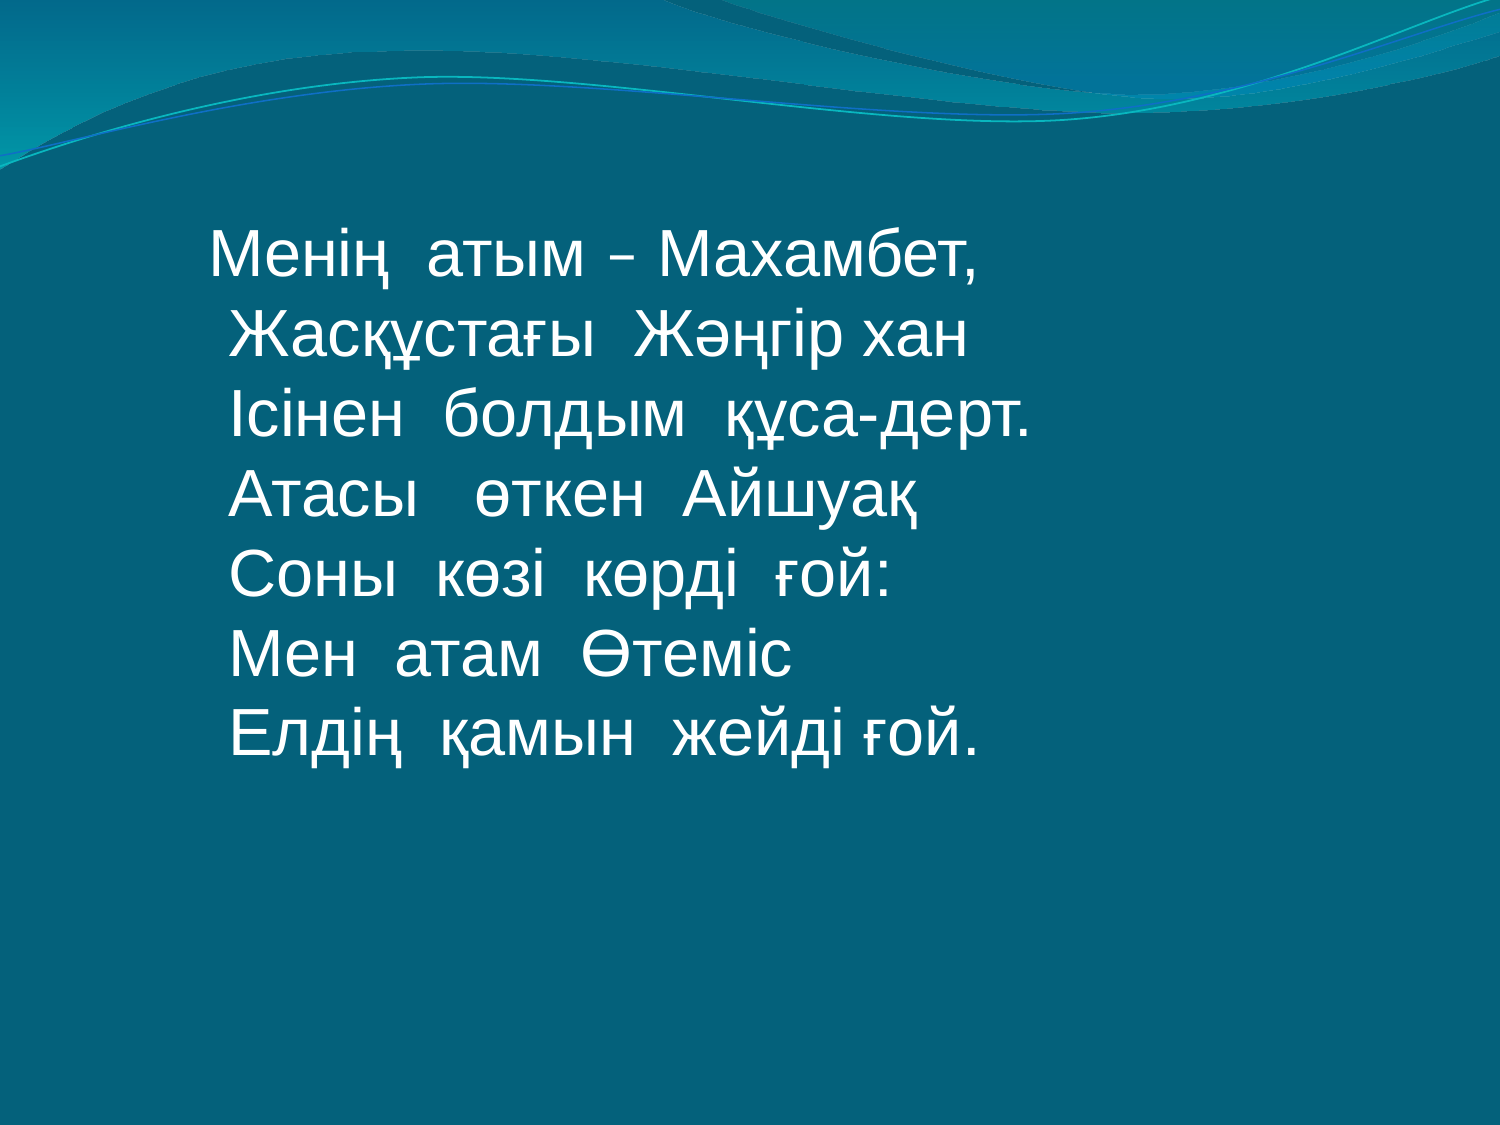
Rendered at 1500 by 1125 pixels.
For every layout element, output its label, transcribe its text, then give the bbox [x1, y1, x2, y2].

text_box Менің атым – Махамбет, Жасқұстағы Жәңгір хан Ісінен болдым құса-дерт. Атасы өткен Айшуақ Соны көзі көрді ғой: Мен атам Өтеміс Елдің қамын жейді ғой. [46, 201, 1500, 777]
